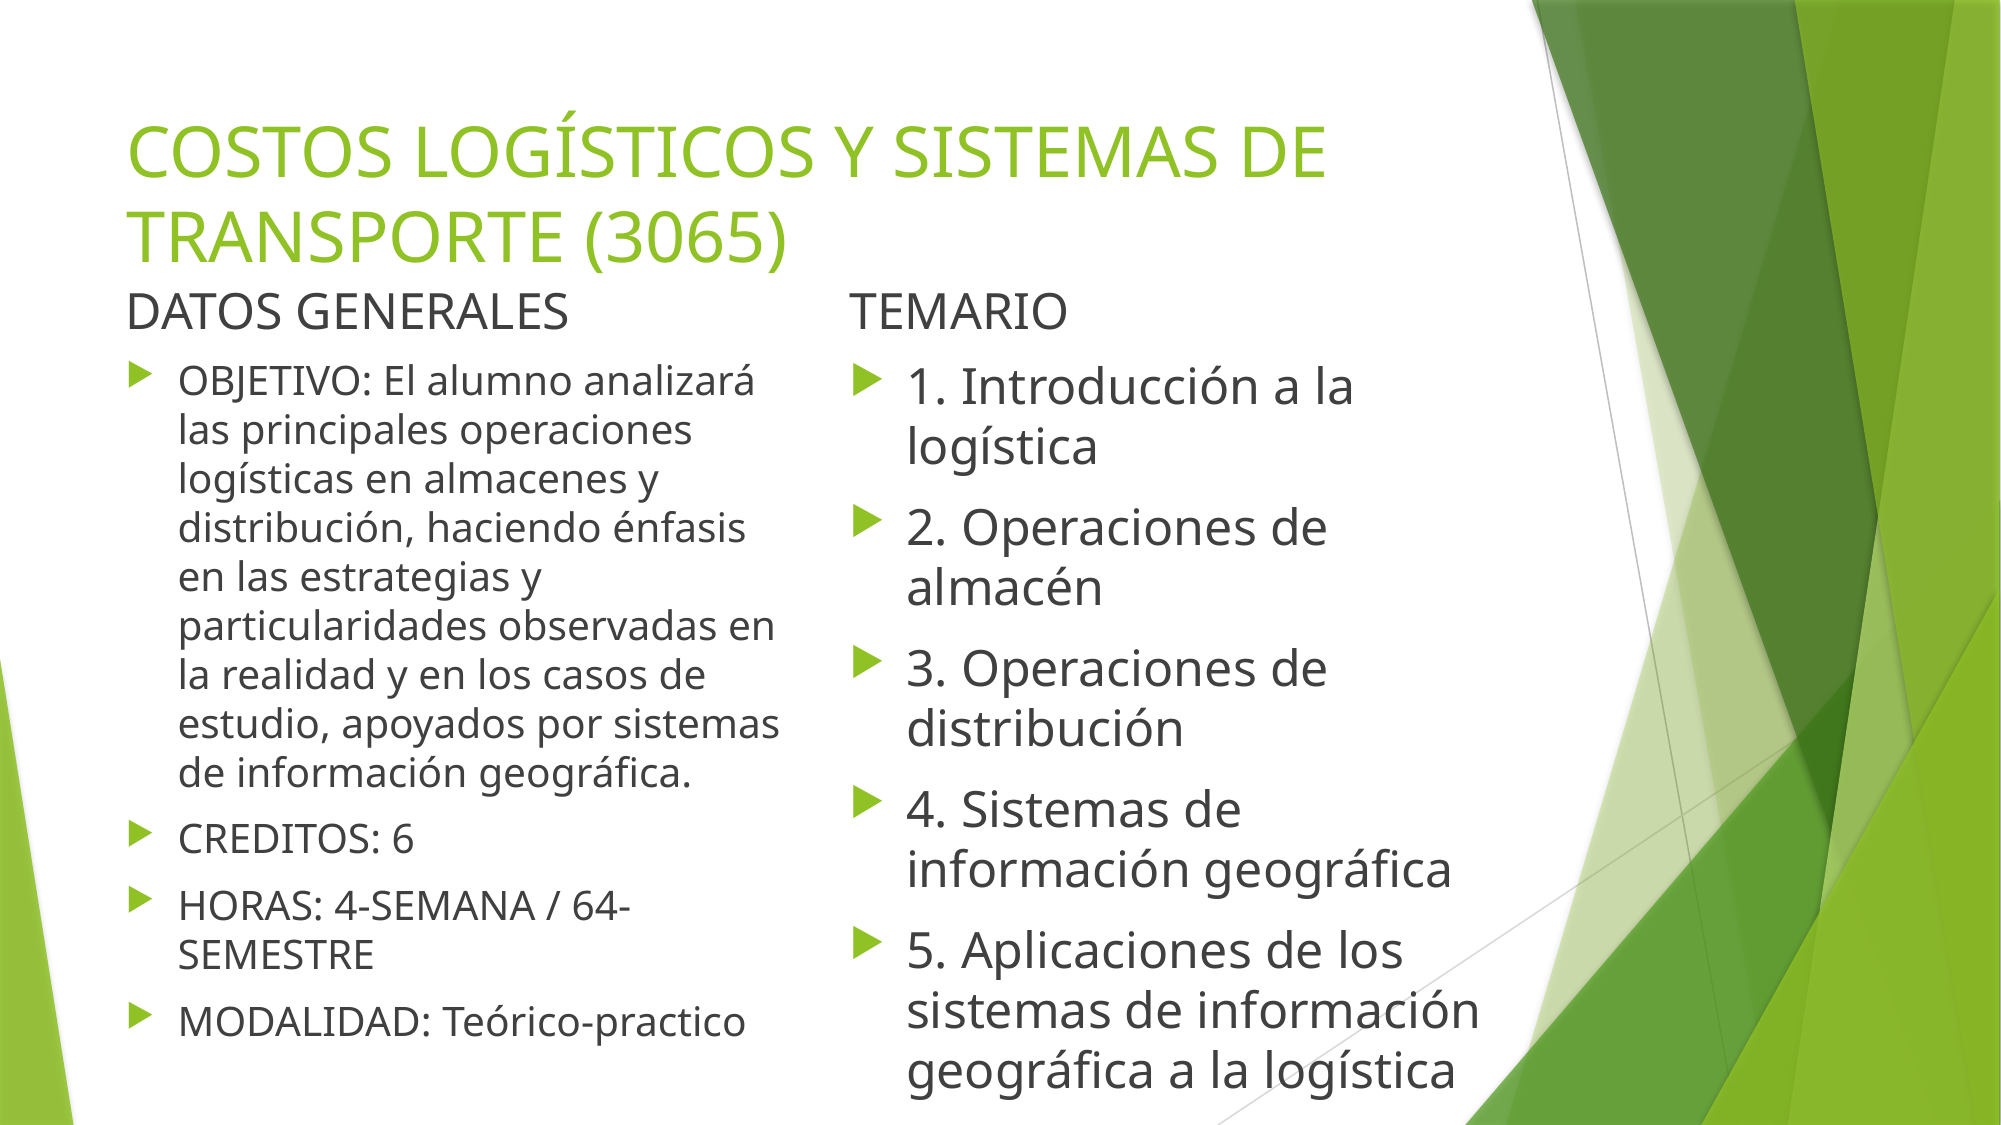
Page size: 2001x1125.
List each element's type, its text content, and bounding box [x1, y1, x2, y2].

title COSTOS LOGÍSTICOS Y SISTEMAS DE TRANSPORTE (3065) [111, 99, 1522, 285]
list TEMARIO [834, 264, 1522, 347]
list OBJETIVO: El alumno analizará las principales operaciones logísticas en almacenes y distribución, haciendo énfasis en las estrategias y particularidades observadas en la realidad y en los casos de estudio, apoyados por sistemas de información geográfica. CREDITOS: 6 HORAS: 4-SEMANA / 64-SEMESTRE MODALIDAD: Teórico-practico [110, 347, 798, 1090]
list DATOS GENERALES [110, 284, 798, 347]
list 1. Introducción a la logística 2. Operaciones de almacén 3. Operaciones de distribución 4. Sistemas de información geográfica 5. Aplicaciones de los sistemas de información geográfica a la logística [834, 347, 1522, 1090]
